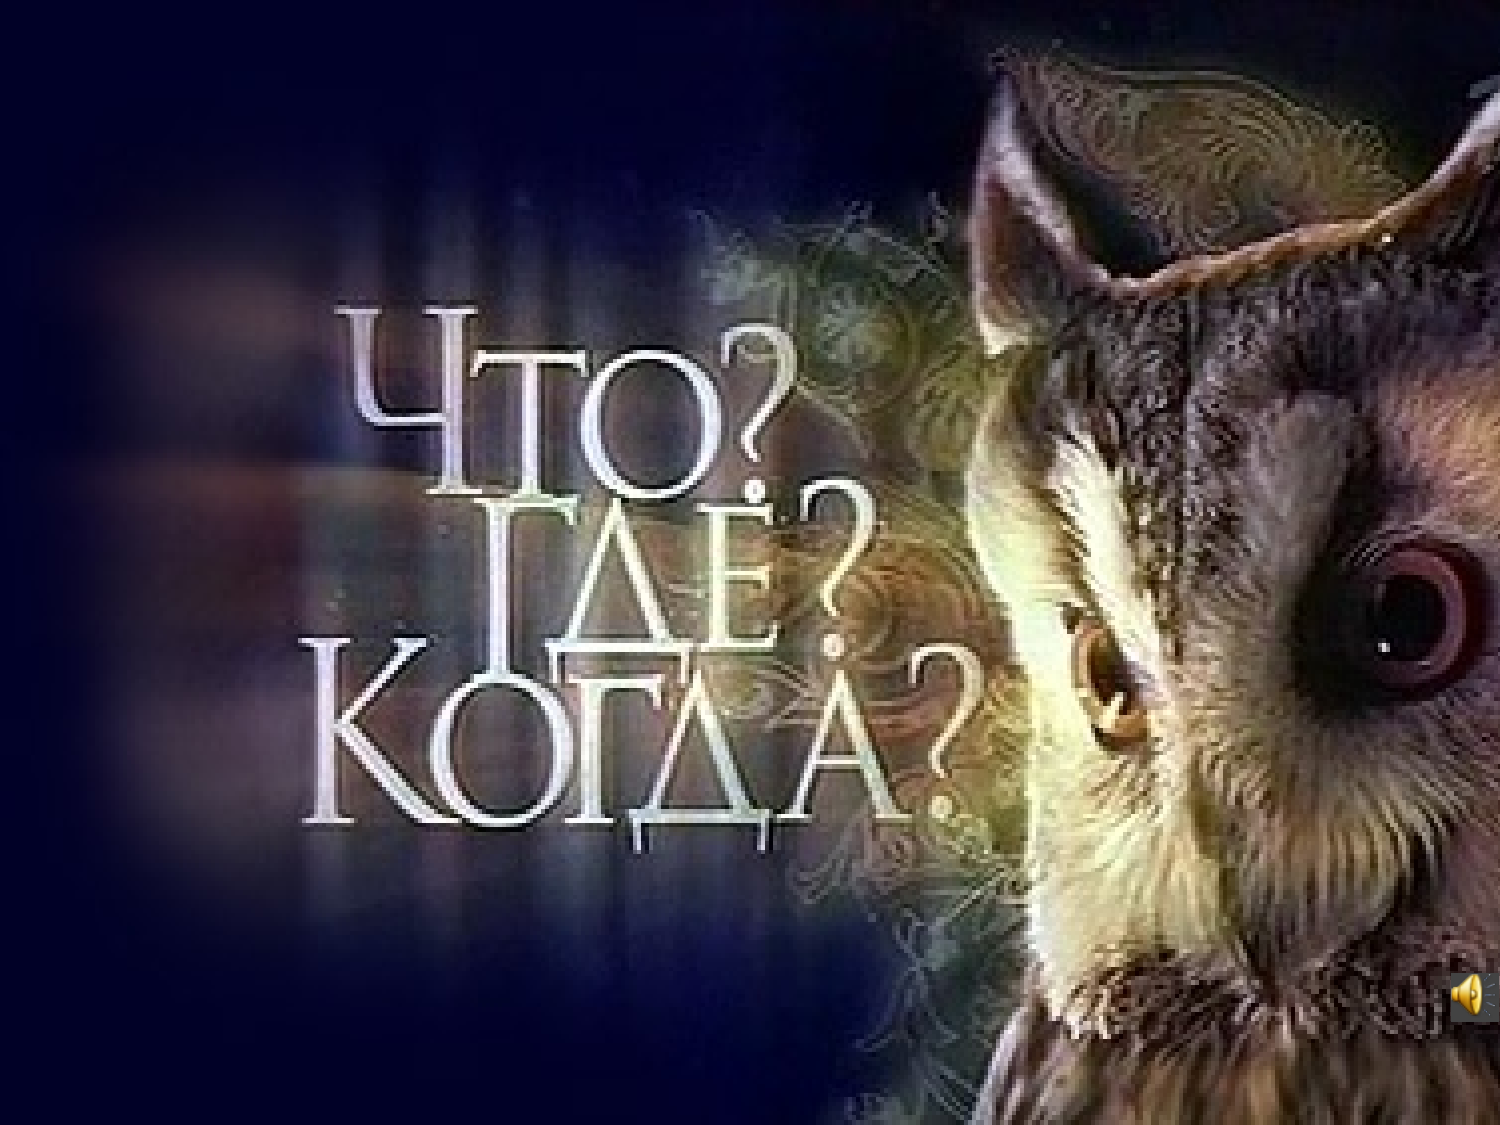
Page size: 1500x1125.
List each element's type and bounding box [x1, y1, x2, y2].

list [3, 3, 1500, 1122]
list [1451, 974, 1499, 1021]
